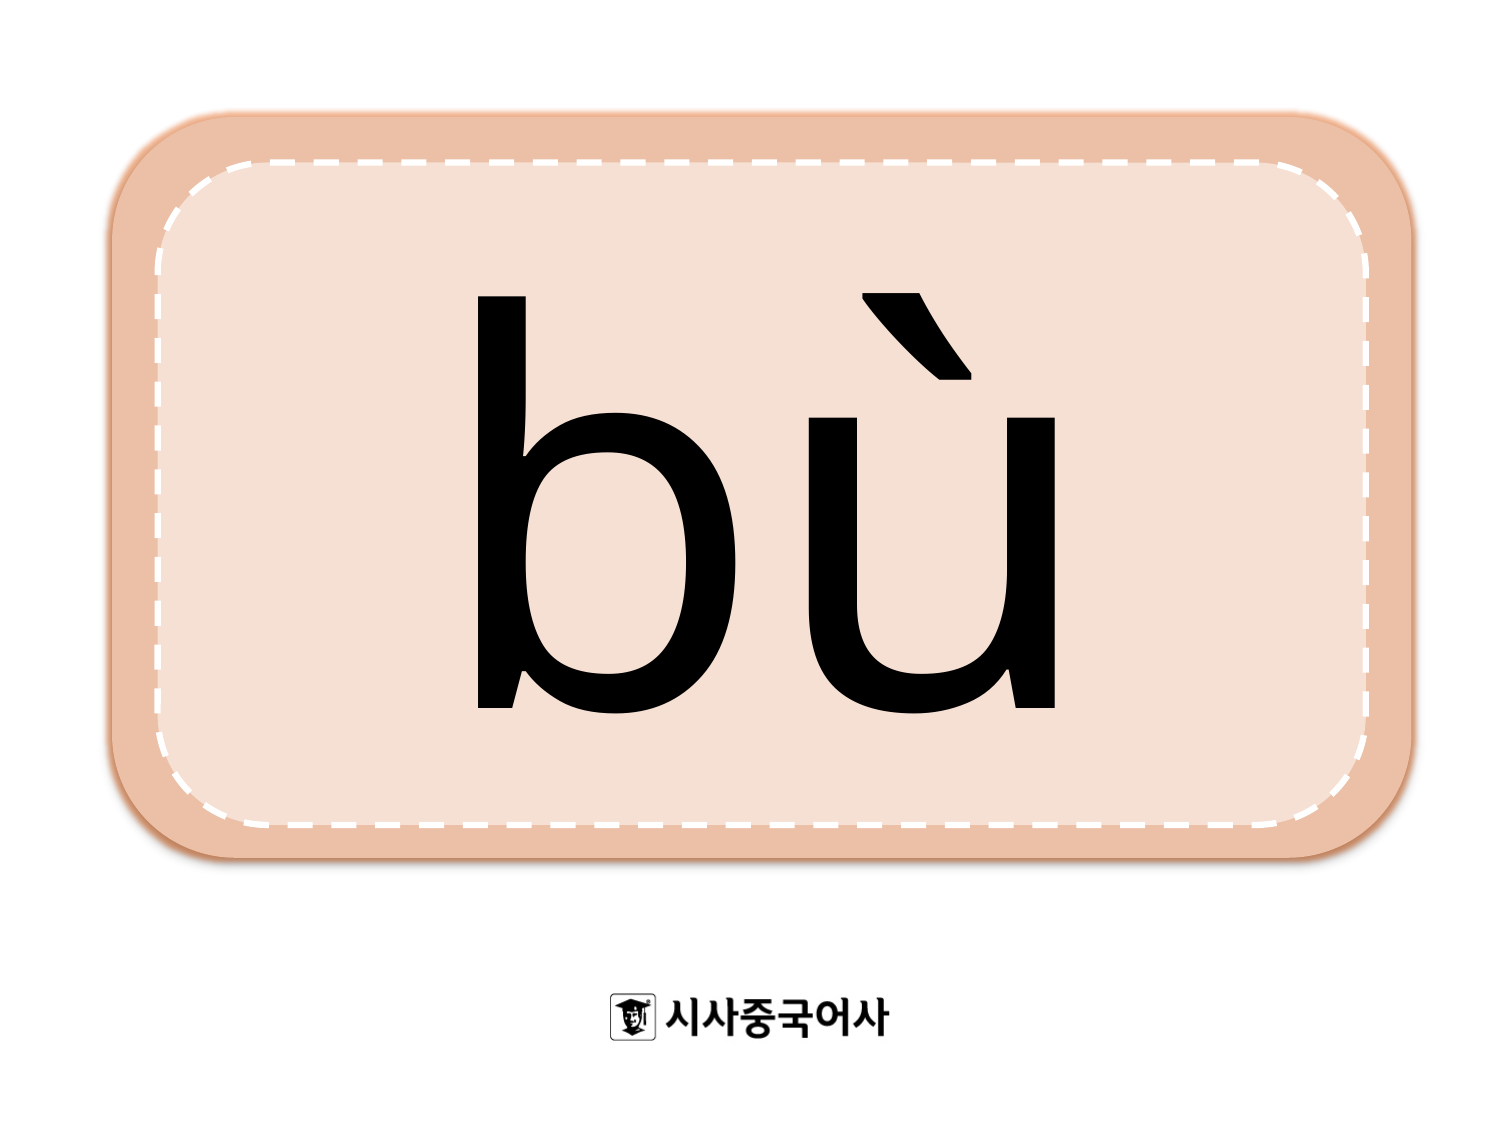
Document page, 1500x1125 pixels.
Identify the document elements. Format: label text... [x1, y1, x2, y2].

text_box bù [162, 160, 1371, 824]
picture [602, 987, 898, 1047]
